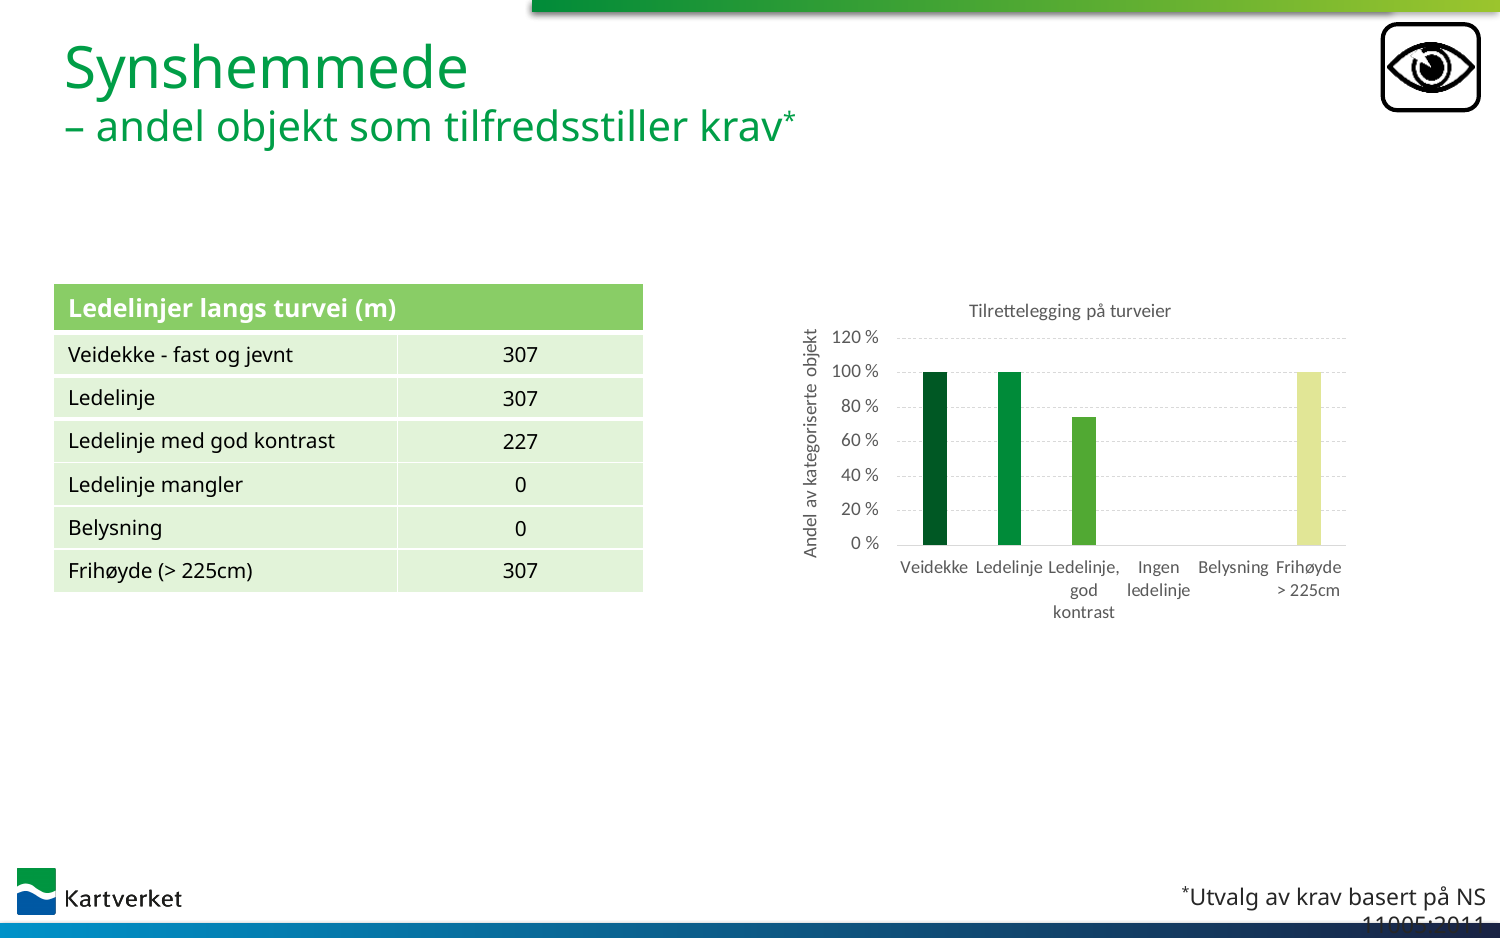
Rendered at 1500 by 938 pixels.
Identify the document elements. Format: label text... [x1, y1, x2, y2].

table_cell Ledelinje mangler [54, 463, 397, 505]
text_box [1382, 24, 1480, 111]
table_cell 307 [398, 378, 643, 417]
table_header Ledelinjer langs turvei (m) [54, 284, 643, 330]
table_cell 307 [398, 550, 643, 592]
table_cell Ledelinje med god kontrast [54, 421, 397, 462]
table_cell Frihøyde (> 225cm) [54, 550, 397, 592]
table_cell 307 [398, 335, 643, 374]
table_cell 0 [398, 507, 643, 548]
text_box *Utvalg av krav basert på NS 11005:2011 [1068, 873, 1500, 938]
table_cell Ledelinje [54, 378, 397, 417]
table_cell 227 [398, 421, 643, 462]
picture [791, 291, 1349, 630]
text_box Synshemmede – andel objekt som tilfredsstiller krav* [49, 24, 1431, 158]
table_cell 0 [398, 463, 643, 505]
table_cell Veidekke - fast og jevnt [54, 335, 397, 374]
table_cell Belysning [54, 507, 397, 548]
